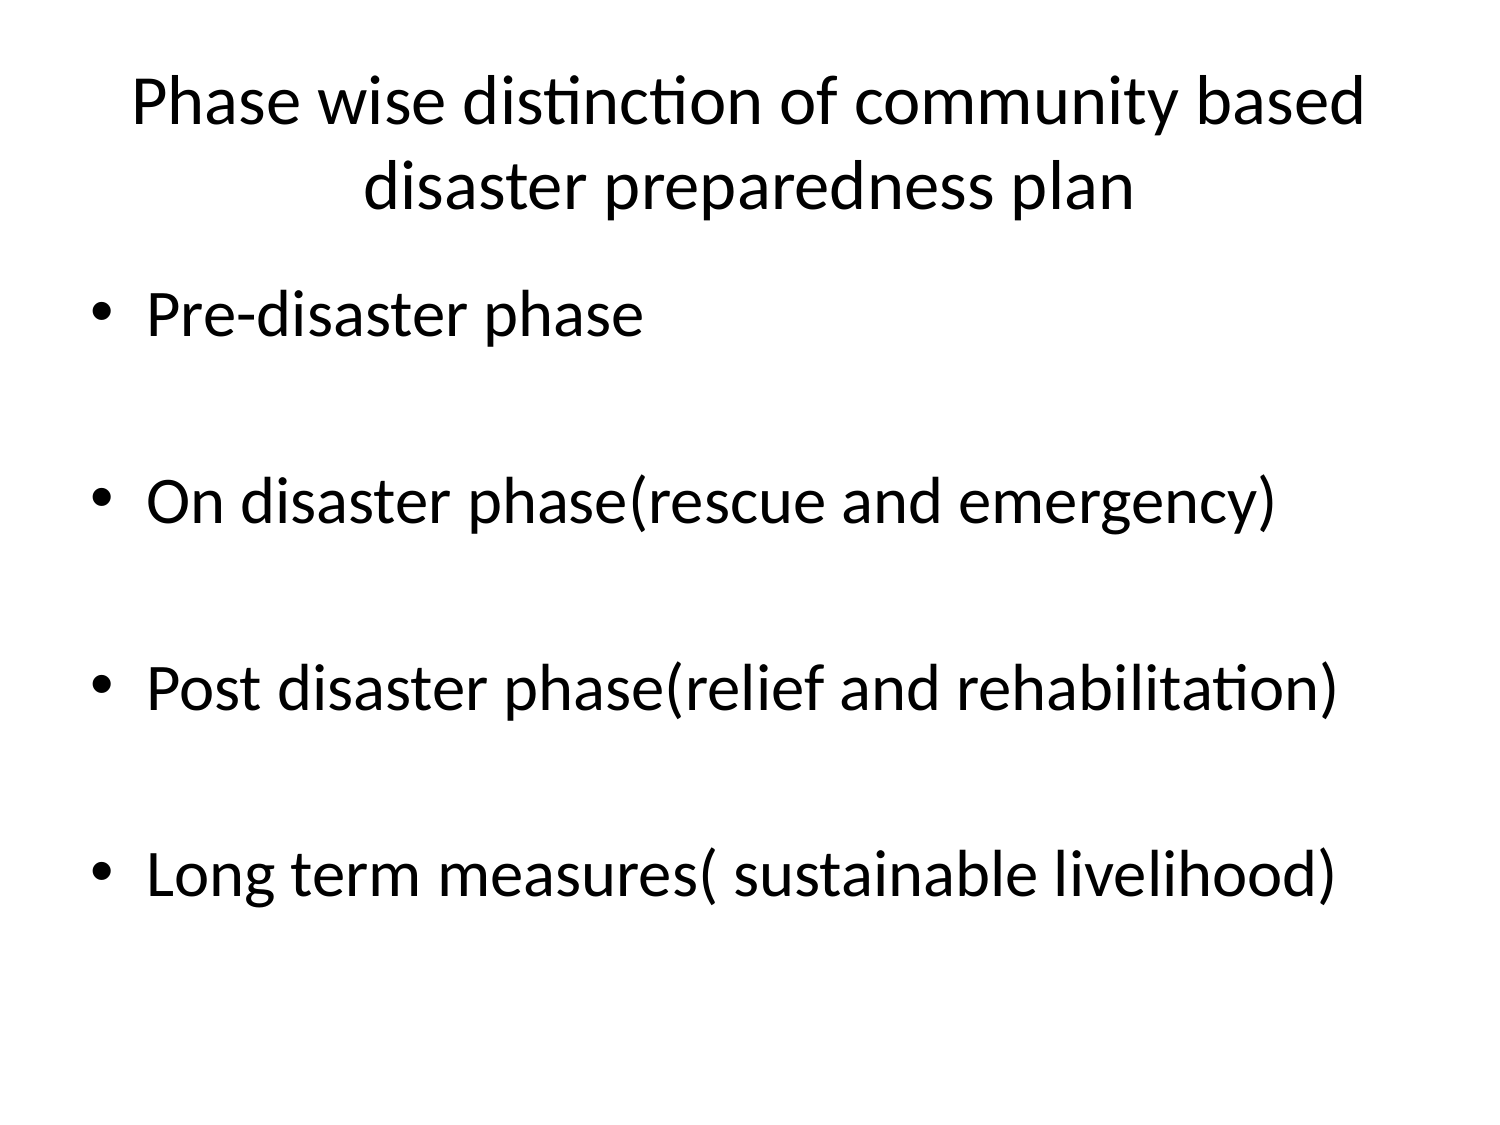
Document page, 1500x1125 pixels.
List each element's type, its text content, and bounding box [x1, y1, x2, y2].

title Phase wise distinction of community based disaster preparedness plan [75, 45, 1425, 233]
list Pre-disaster phase On disaster phase(rescue and emergency) Post disaster phase(relief and rehabilitation) Long term measures( sustainable livelihood) [75, 262, 1425, 1005]
